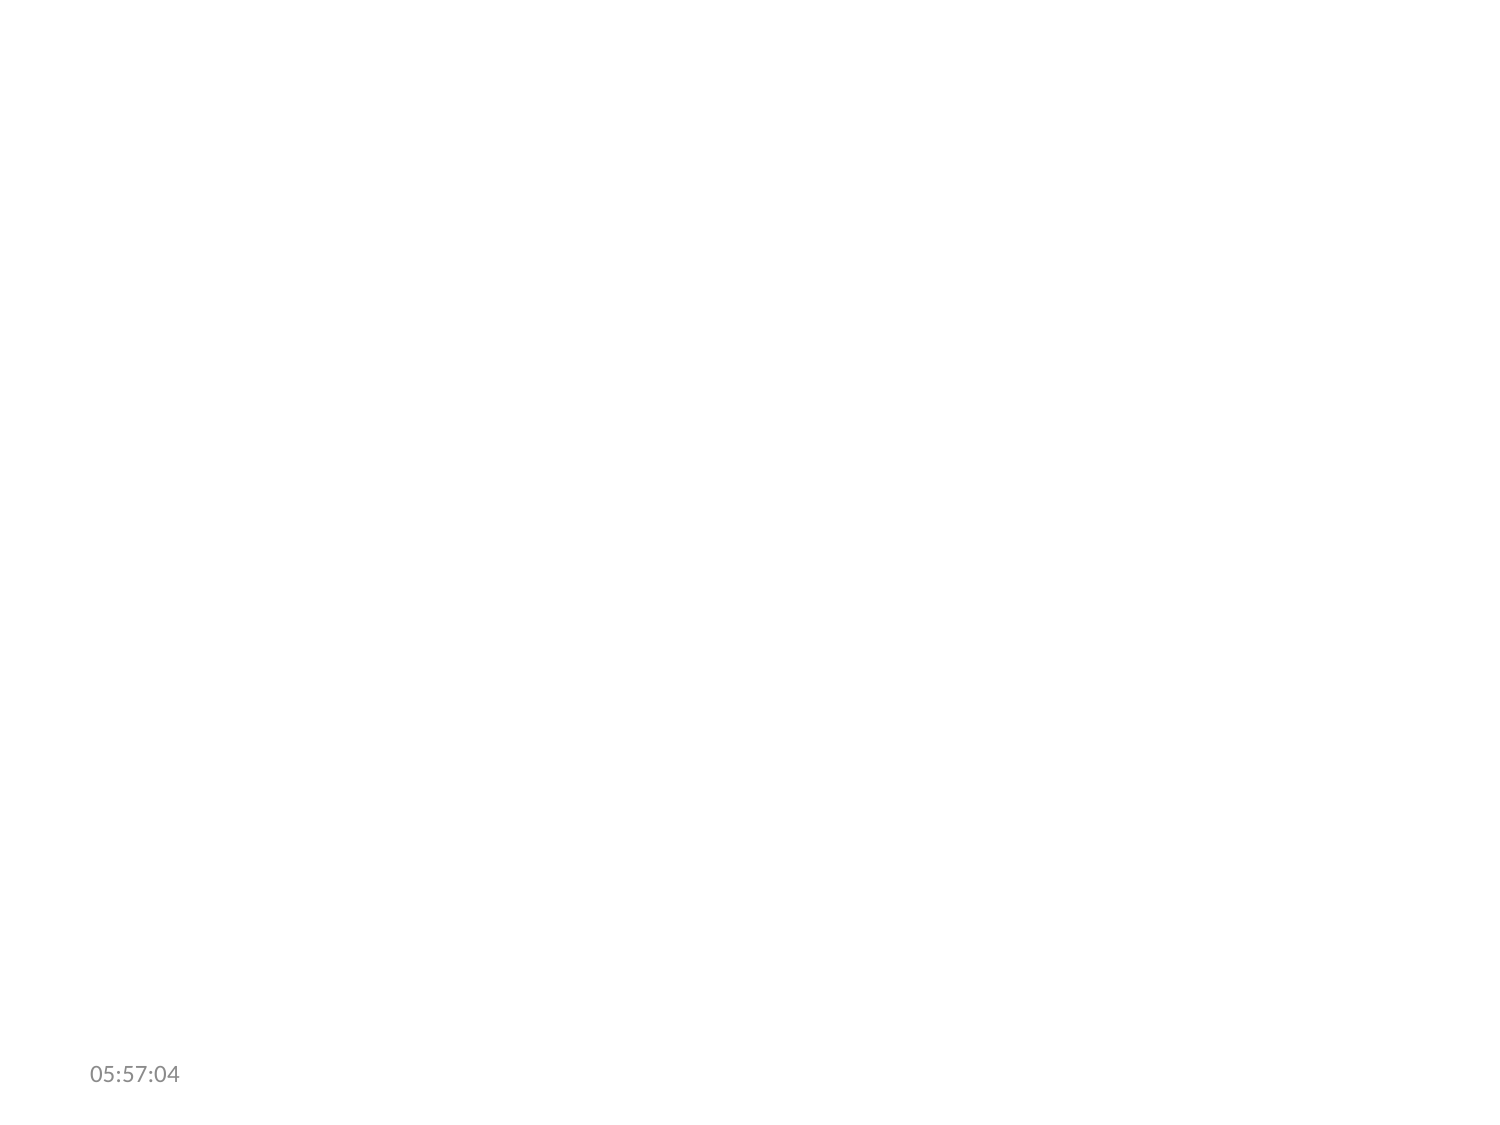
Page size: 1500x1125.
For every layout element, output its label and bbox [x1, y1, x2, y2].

slide_number [75, 1042, 425, 1103]
